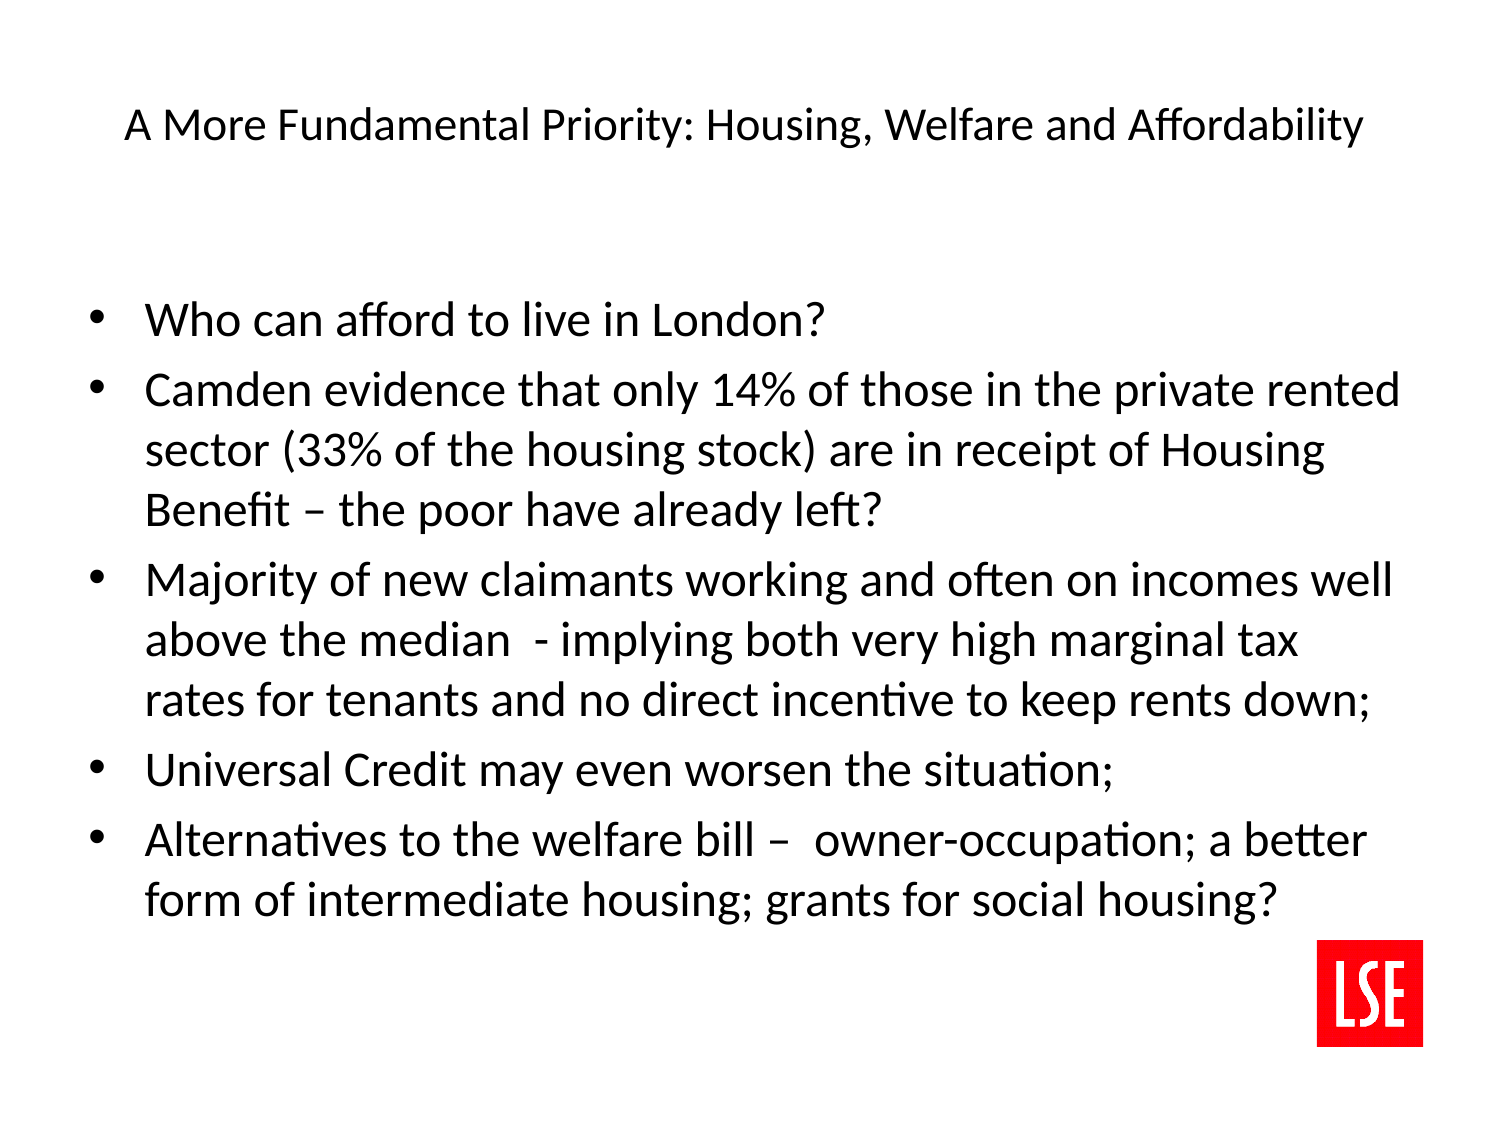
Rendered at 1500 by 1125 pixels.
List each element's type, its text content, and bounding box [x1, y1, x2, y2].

list Who can afford to live in London? Camden evidence that only 14% of those in the private rented sector (33% of the housing stock) are in receipt of Housing Benefit – the poor have already left? Majority of new claimants working and often on incomes well above the median - implying both very high marginal tax rates for tenants and no direct incentive to keep rents down; Universal Credit may even worsen the situation; Alternatives to the welfare bill – owner-occupation; a better form of intermediate housing; grants for social housing? [73, 278, 1424, 1076]
title A More Fundamental Priority: Housing, Welfare and Affordability [75, 66, 1425, 233]
picture [1316, 940, 1424, 1047]
